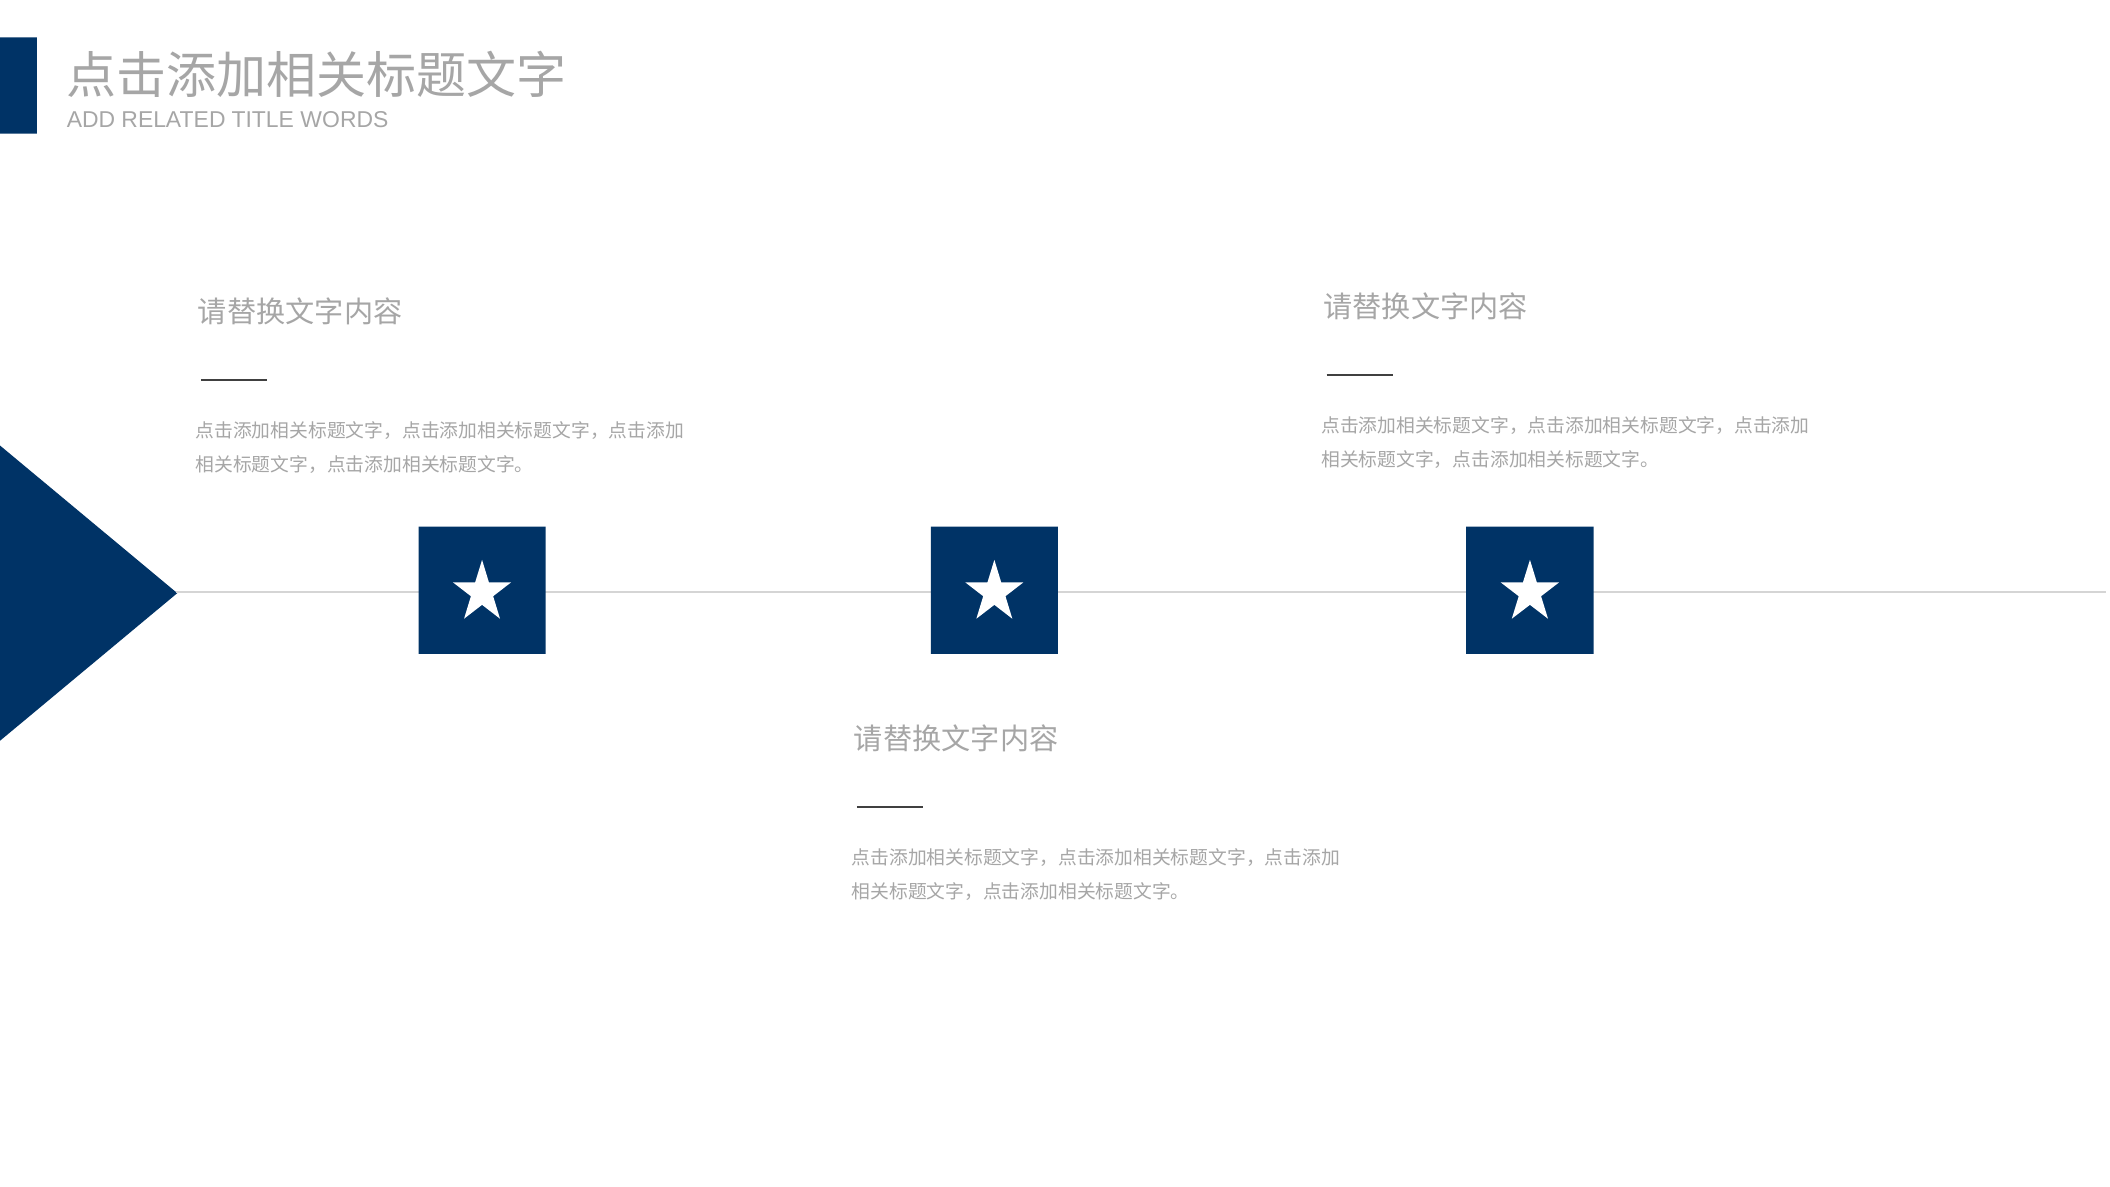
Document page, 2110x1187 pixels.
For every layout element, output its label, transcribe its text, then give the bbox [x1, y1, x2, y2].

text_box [180, 285, 717, 480]
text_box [930, 526, 1058, 654]
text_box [418, 526, 546, 654]
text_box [836, 713, 1373, 907]
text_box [1306, 281, 1843, 475]
text_box 点击添加相关标题文字 [66, 43, 567, 104]
text_box ADD RELATED TITLE WORDS [66, 104, 389, 132]
text_box [0, 444, 179, 743]
text_box [0, 36, 38, 135]
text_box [1466, 526, 1594, 654]
